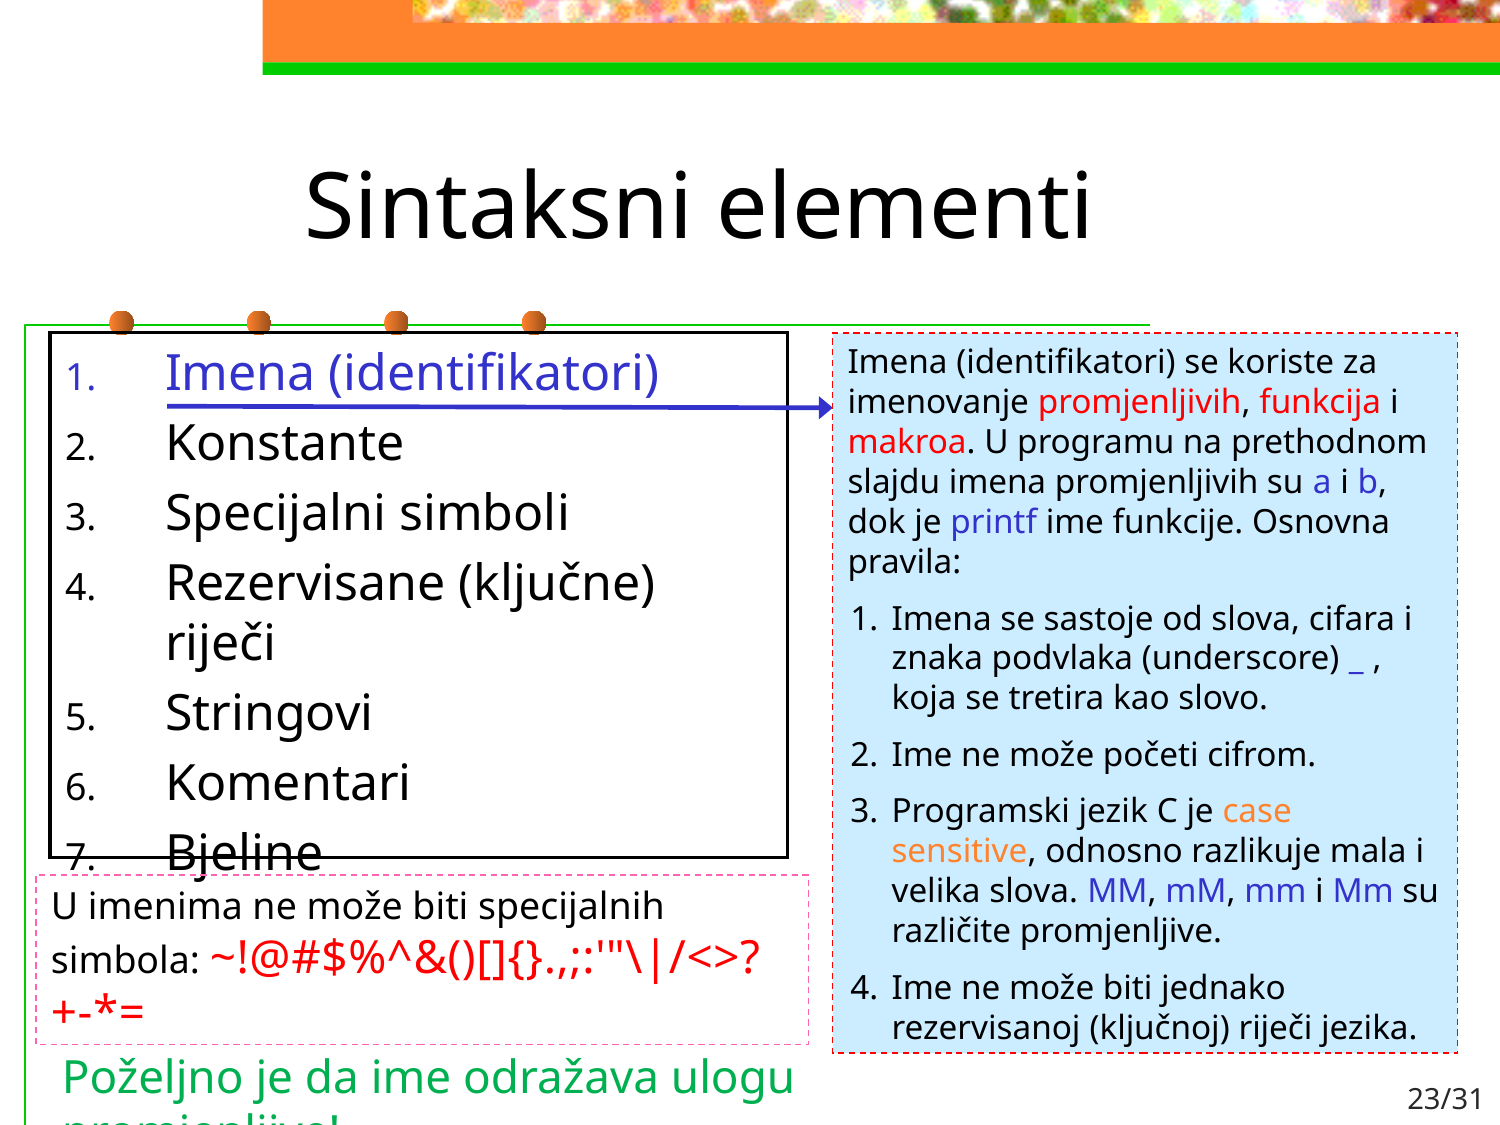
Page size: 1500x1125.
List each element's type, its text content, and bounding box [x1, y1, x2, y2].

title Sintaksni elementi [62, 107, 1338, 296]
list Imena (identifikatori) Konstante Specijalni simboli Rezervisane (ključne) riječi Stringovi Komentari Bjeline [50, 332, 788, 858]
text_box 23/31 [1374, 1072, 1500, 1123]
text_box Poželjno je da ime odražava ulogu promjenljive! [47, 1040, 1047, 1125]
text_box [167, 397, 832, 419]
text_box Imena (identifikatori) se koriste za imenovanje promjenljivih, funkcija i makroa. U programu na prethodnom slajdu imena promjenljivih su a i b, dok je printf ime funkcije. Osnovna pravila: Imena se sastoje od slova, cifara i znaka podvlaka (underscore) _ , koja se tretira kao slovo. Ime ne može početi cifrom. Programski jezik C je case sensitive, odnosno razlikuje mala i velika slova. MM, mM, mm i Mm su različite promjenljive. Ime ne može biti jednako rezervisanoj (ključnoj) riječi jezika. [832, 333, 1458, 1054]
picture [412, 0, 1500, 23]
text_box U imenima ne može biti specijalnih simbola: ~!@#$%^&()[]{}.,;:'"\|/<>?+-*= [36, 874, 809, 1045]
